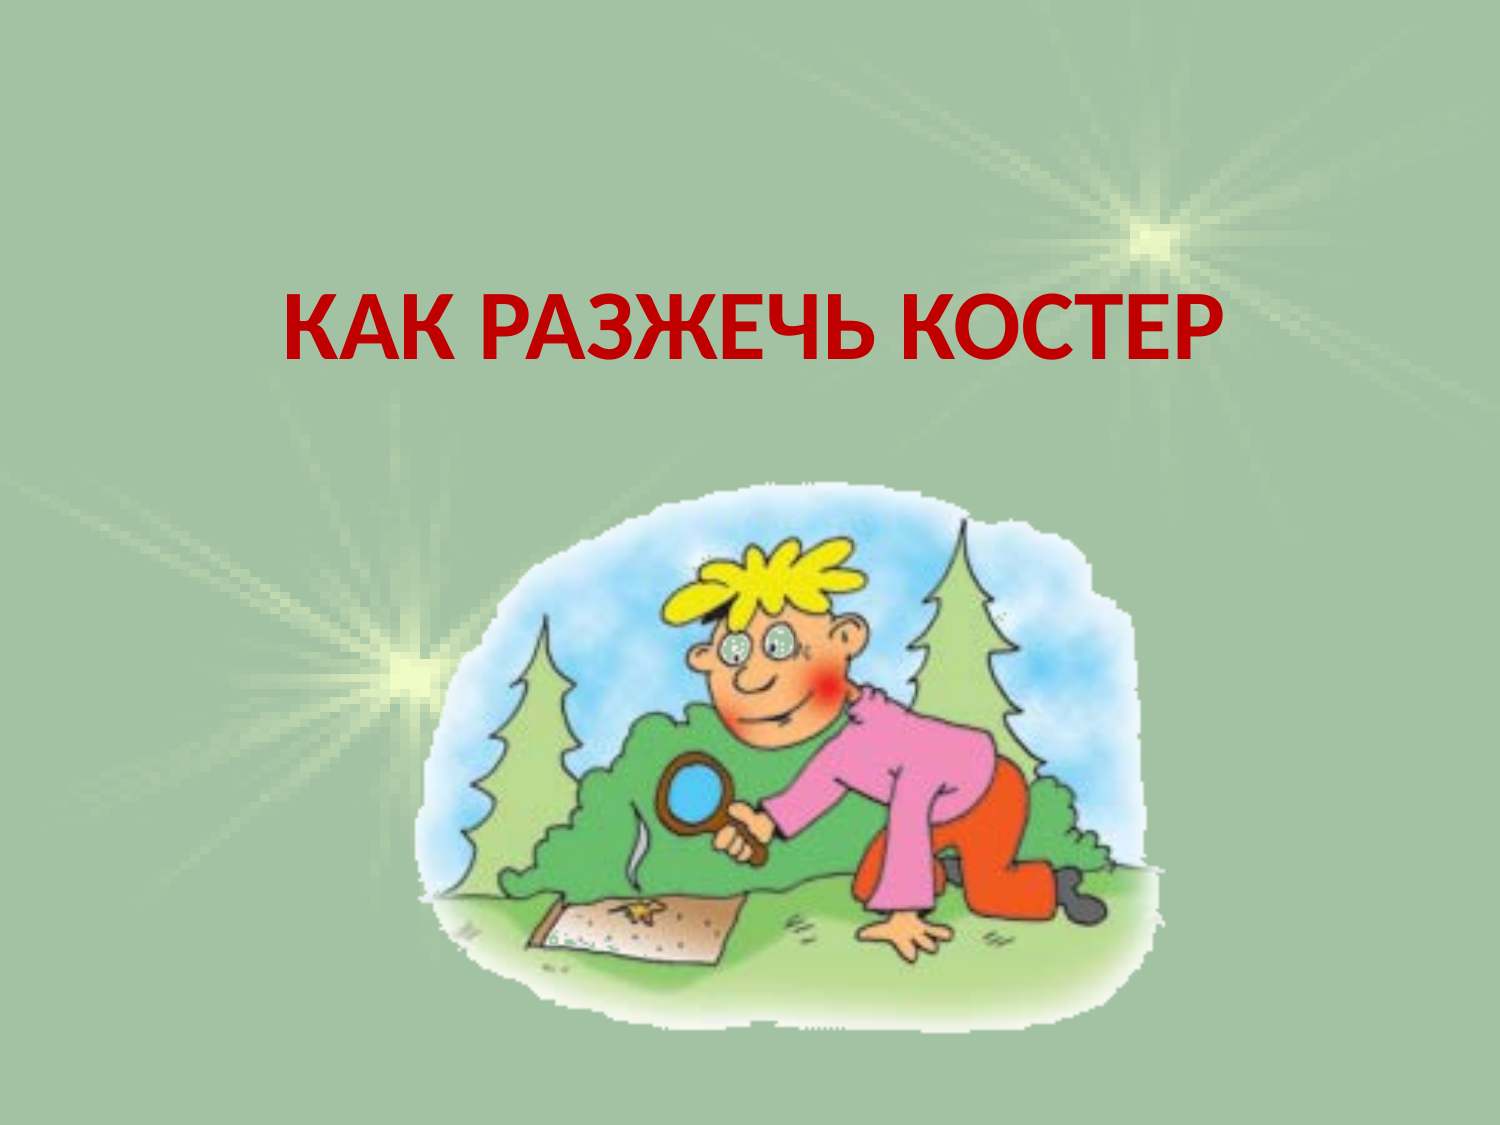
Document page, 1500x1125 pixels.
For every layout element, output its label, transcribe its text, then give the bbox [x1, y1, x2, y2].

picture [0, 0, 1500, 1125]
title КАК РАЗЖЕЧЬ КОСТЕР [117, 199, 1393, 441]
